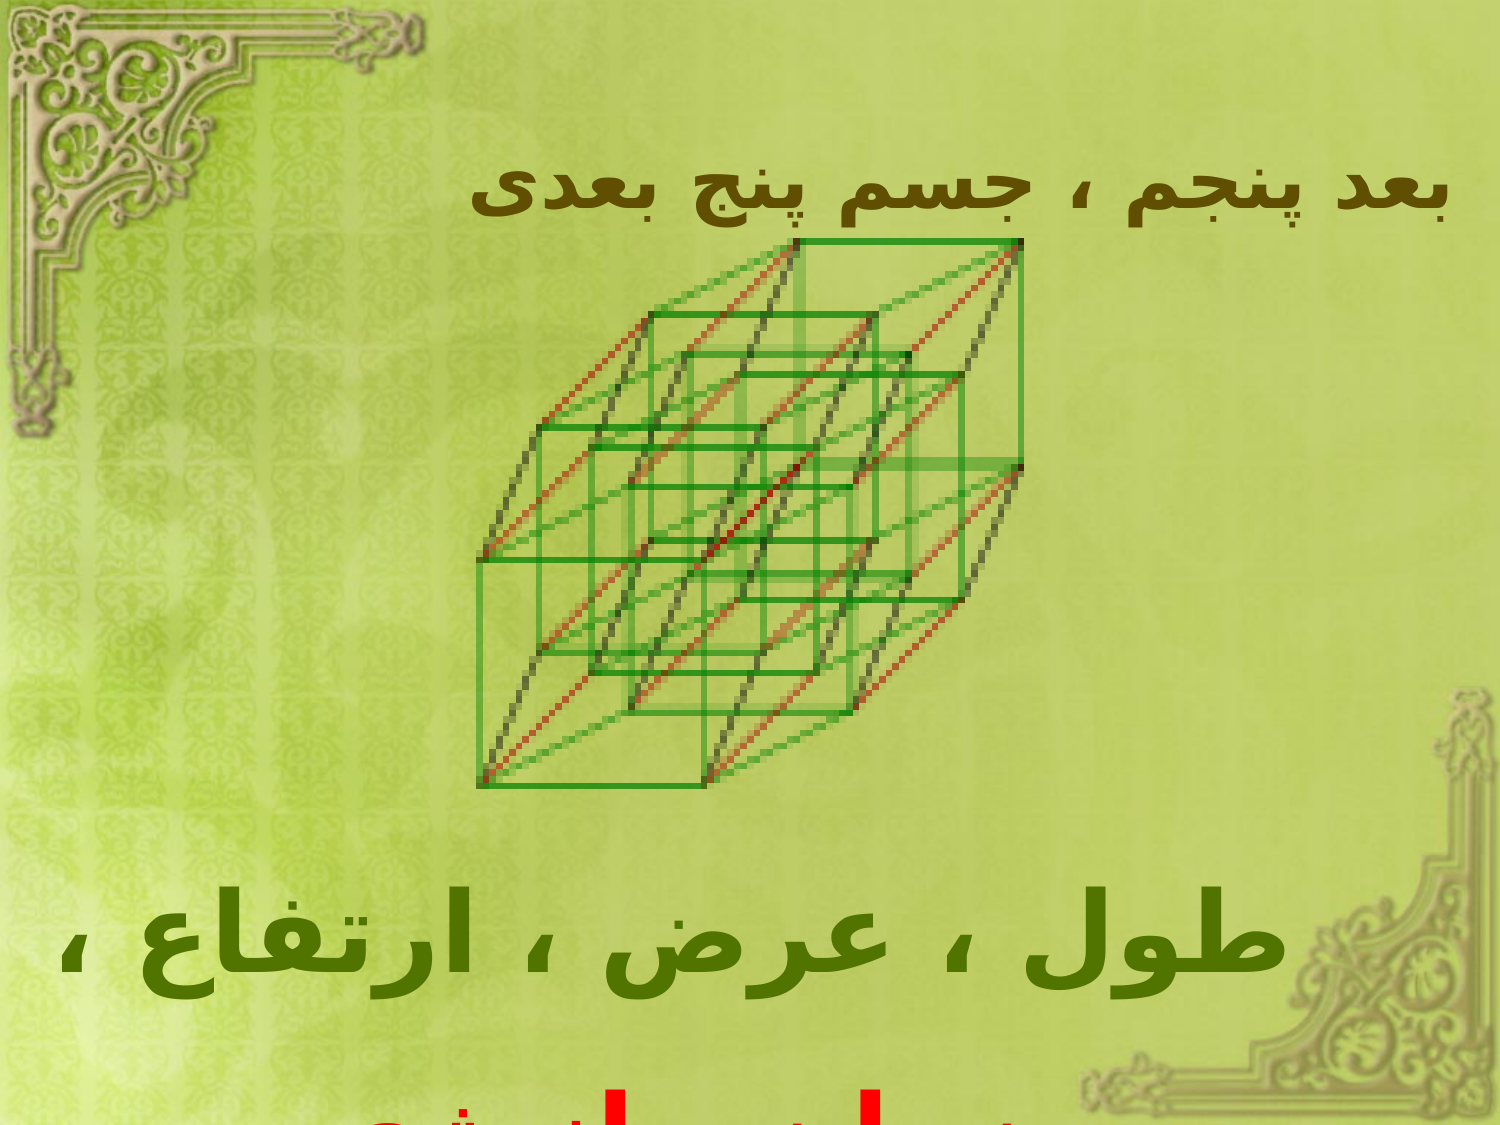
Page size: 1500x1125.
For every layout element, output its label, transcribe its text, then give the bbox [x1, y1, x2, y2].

text_box طول ، عرض ، ارتفاع ، زمان ، انرژی [0, 785, 1404, 1125]
title بعد پنجم ، جسم پنج بعدی [443, 44, 1480, 233]
picture [0, 0, 1500, 1125]
